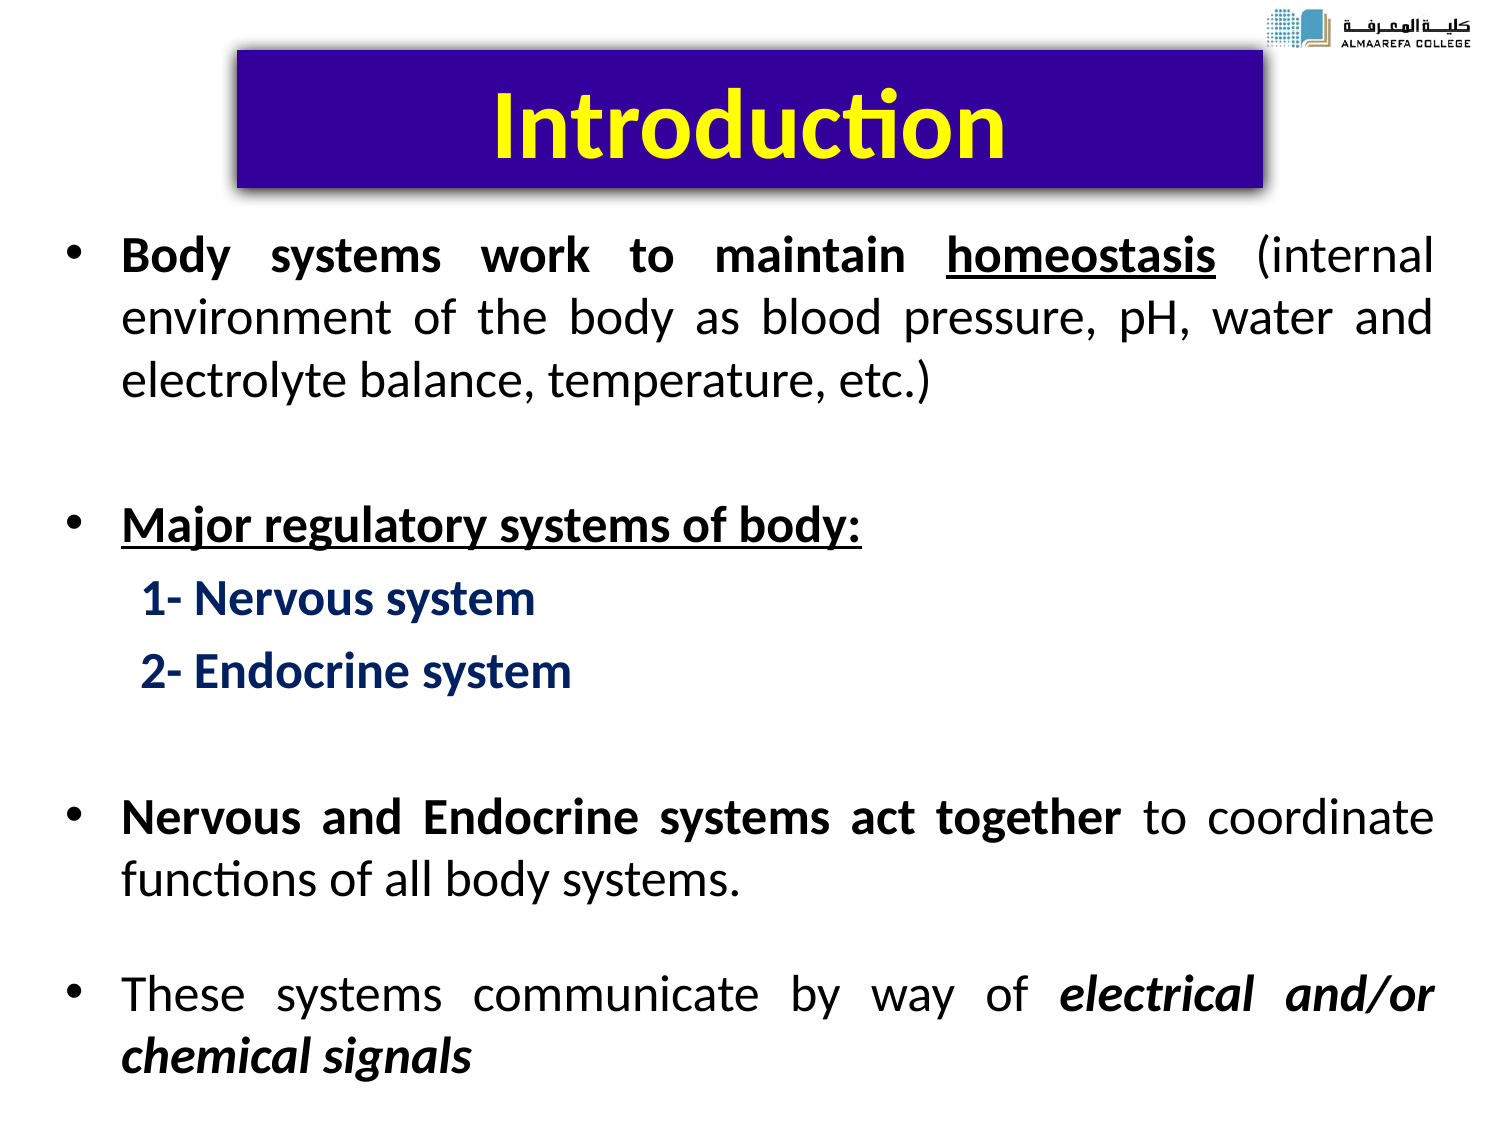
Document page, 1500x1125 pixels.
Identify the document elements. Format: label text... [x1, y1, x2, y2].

picture [1262, 0, 1475, 65]
list Body systems work to maintain homeostasis (internal environment of the body as blood pressure, pH, water and electrolyte balance, temperature, etc.) Major regulatory systems of body: 1- Nervous system 2- Endocrine system Nervous and Endocrine systems act together to coordinate functions of all body systems. These systems communicate by way of electrical and/or chemical signals [50, 212, 1450, 1005]
title Introduction [237, 50, 1263, 188]
